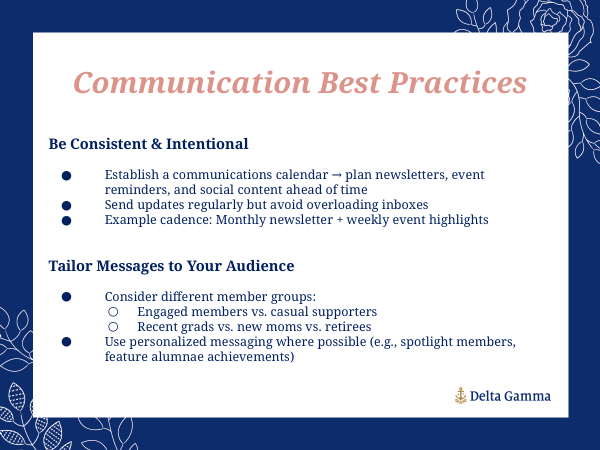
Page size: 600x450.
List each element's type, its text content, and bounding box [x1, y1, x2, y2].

picture [0, 0, 600, 450]
text_box Communication Best Practices [48, 49, 552, 117]
text_box Be Consistent & Intentional Establish a communications calendar → plan newsletters, event reminders, and social content ahead of time Send updates regularly but avoid overloading inboxes Example cadence: Monthly newsletter + weekly event highlights Tailor Messages to Your Audience Consider different member groups: Engaged members vs. casual supporters Recent grads vs. new moms vs. retirees Use personalized messaging where possible (e.g., spotlight members, feature alumnae achievements) [33, 120, 567, 421]
